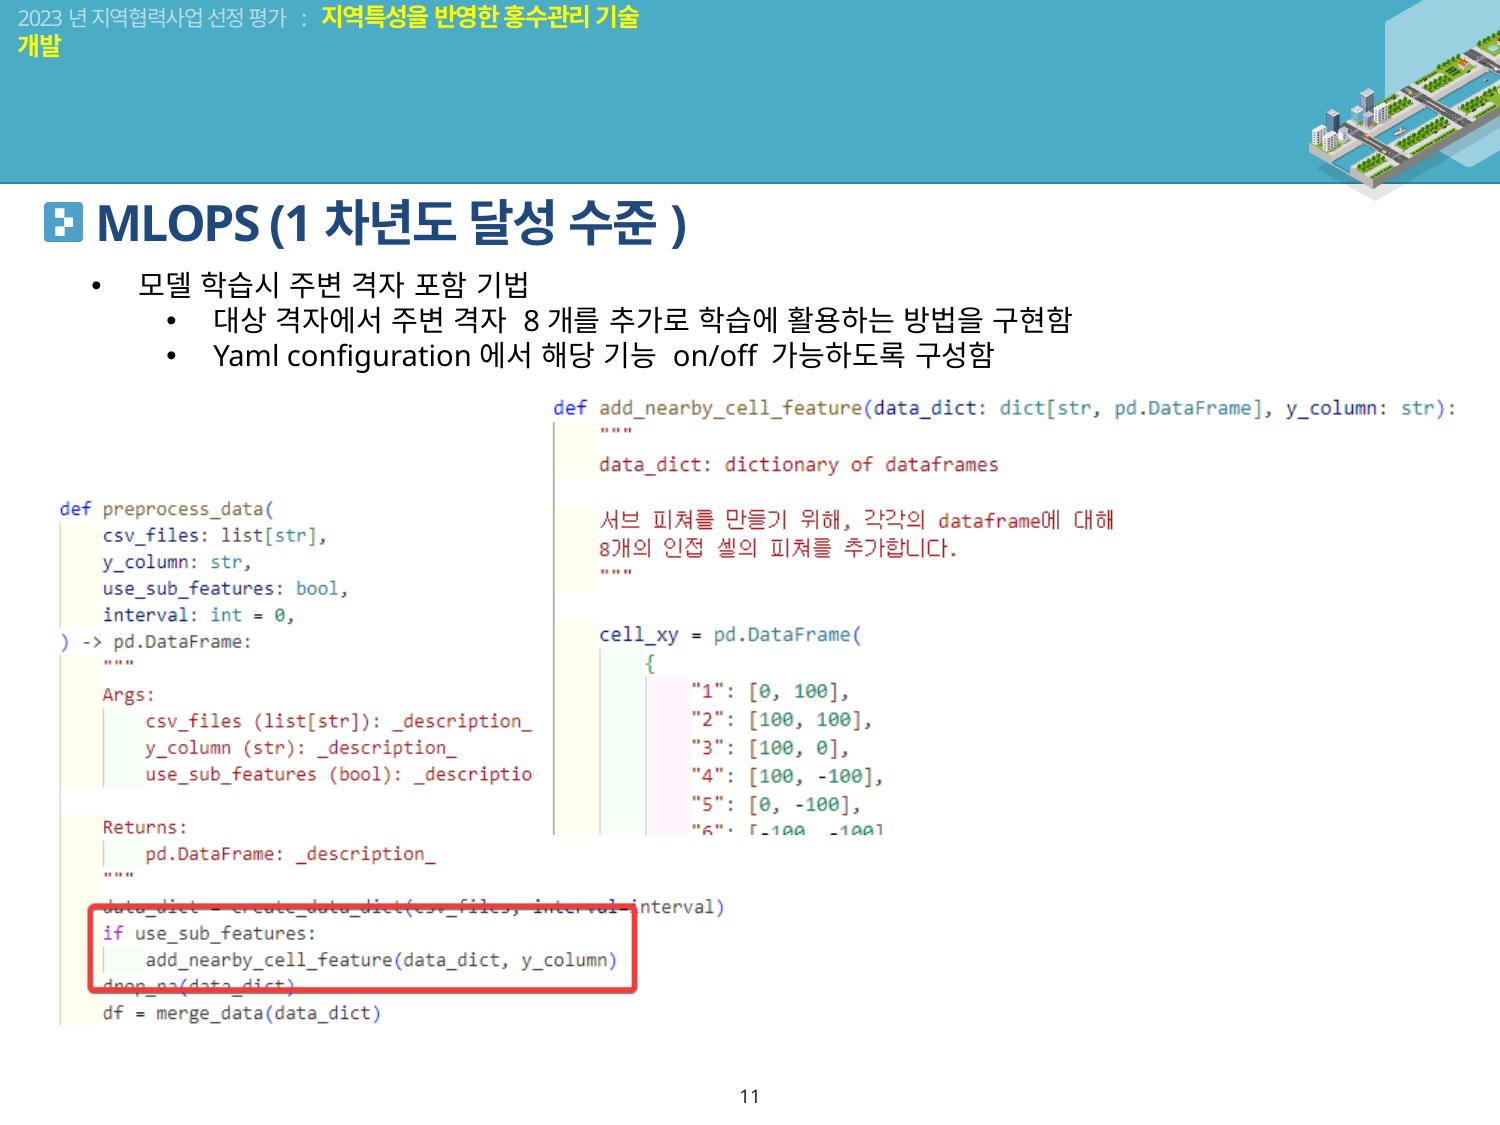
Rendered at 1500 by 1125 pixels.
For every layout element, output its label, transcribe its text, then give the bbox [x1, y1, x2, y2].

picture [1309, 30, 1500, 201]
picture [29, 385, 1462, 1025]
text_box MLOPS (1차년도 달성 수준) [29, 184, 1435, 260]
picture [44, 202, 83, 242]
text_box 모델 학습시 주변 격자 포함 기법 대상 격자에서 주변 격자 8개를 추가로 학습에 활용하는 방법을 구현함 Yaml configuration에서 해당 기능 on/off 가능하도록 구성함 [76, 260, 1435, 380]
